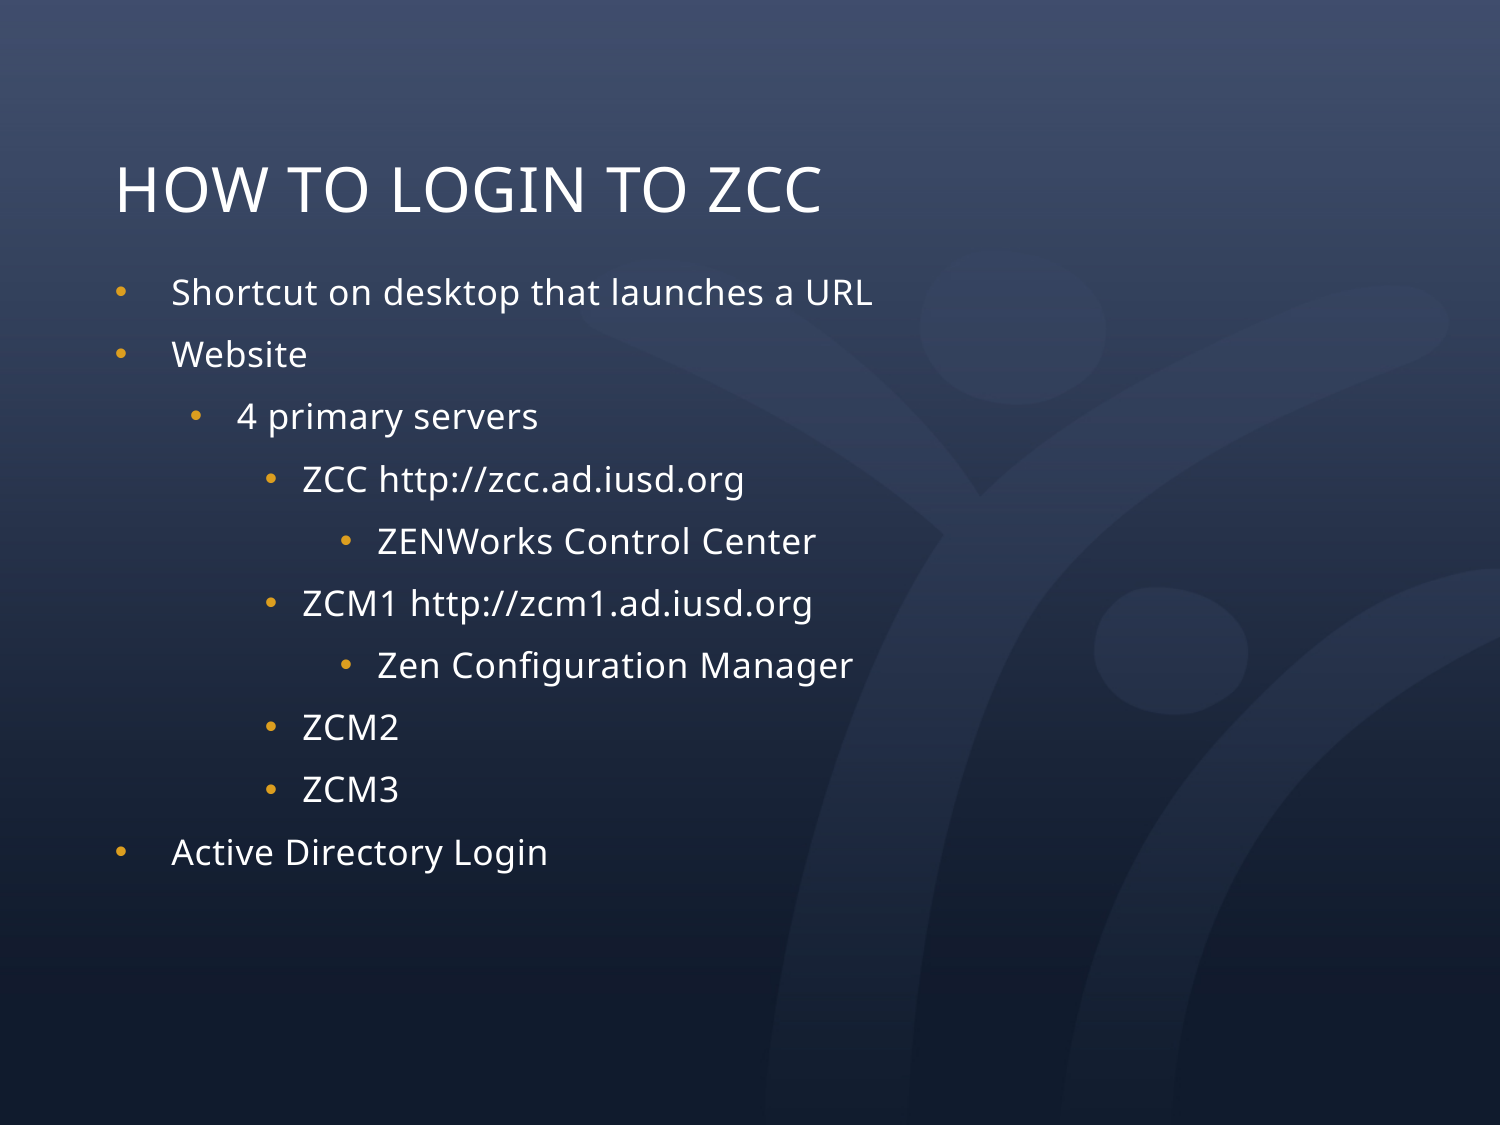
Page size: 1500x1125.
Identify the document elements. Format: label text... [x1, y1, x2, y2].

title How to login to ZCC [99, 45, 1400, 233]
list Shortcut on desktop that launches a URL Website 4 primary servers ZCC http://zcc.ad.iusd.org ZENWorks Control Center ZCM1 http://zcm1.ad.iusd.org Zen Configuration Manager ZCM2 ZCM3 Active Directory Login [99, 262, 1400, 938]
picture [0, 0, 1500, 1125]
